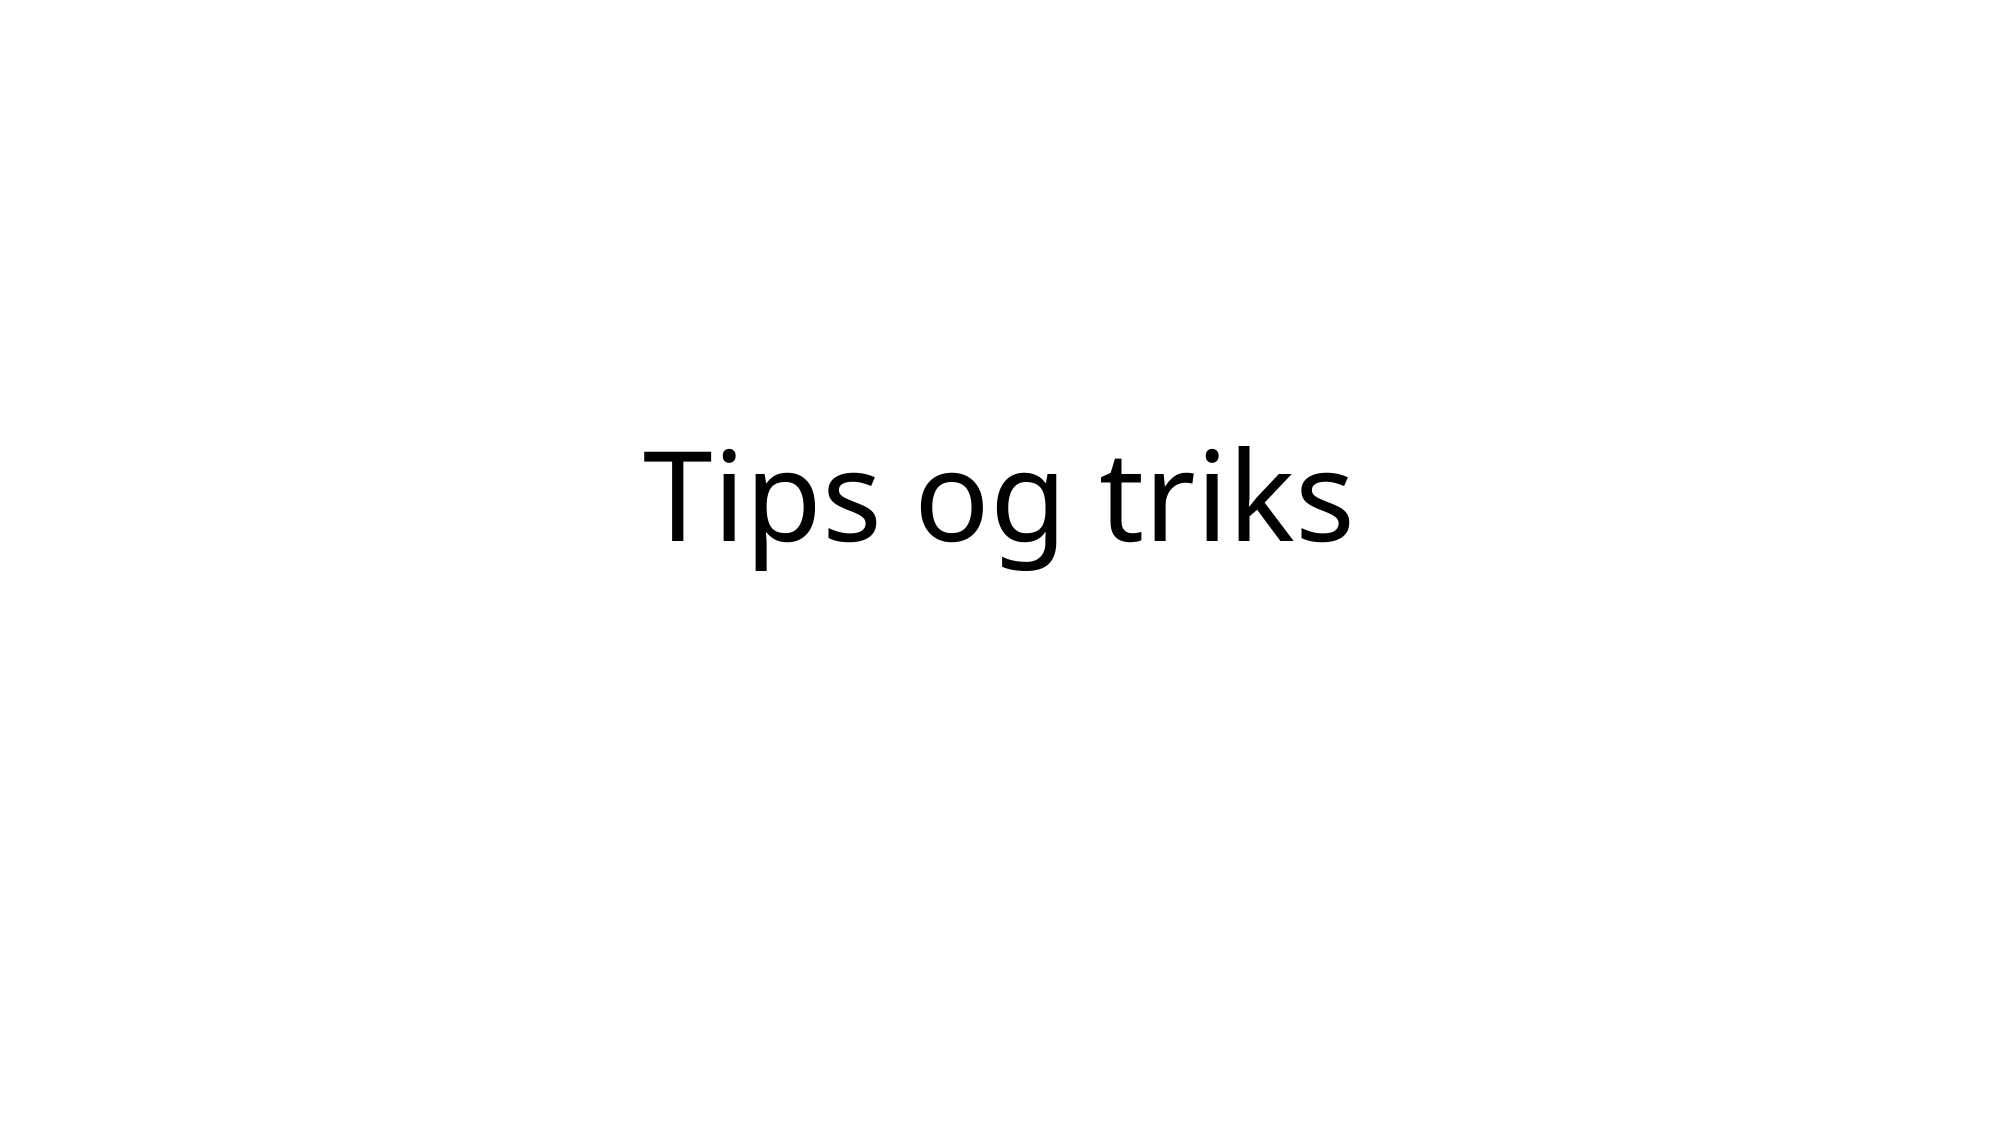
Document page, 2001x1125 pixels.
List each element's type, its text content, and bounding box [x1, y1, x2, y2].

title Tips og triks [249, 184, 1750, 576]
